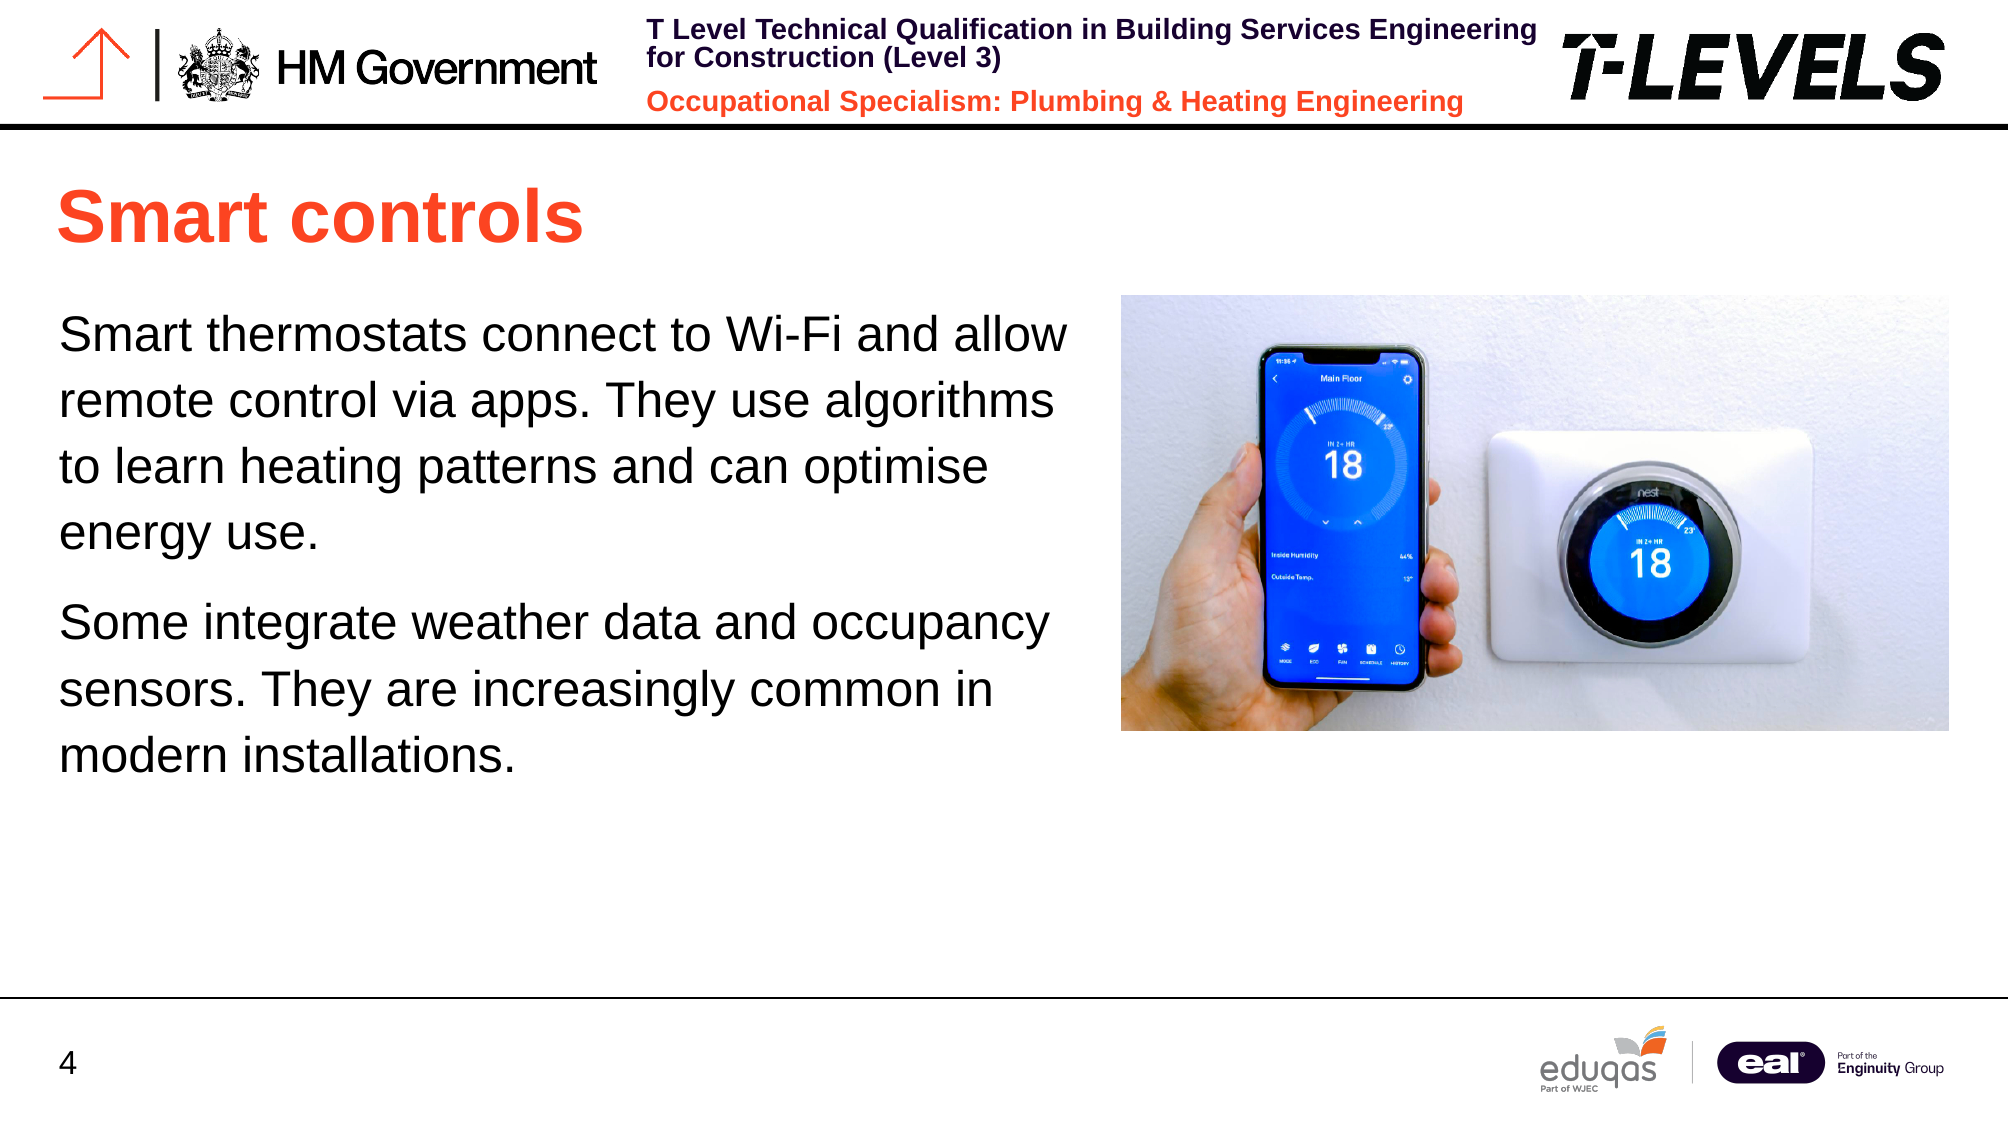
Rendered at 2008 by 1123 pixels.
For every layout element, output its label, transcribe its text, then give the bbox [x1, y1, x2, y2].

picture [1543, 25, 1964, 108]
picture [155, 28, 597, 102]
title Smart controls [41, 111, 1949, 314]
picture [1121, 294, 1949, 732]
picture [1535, 1021, 1949, 1097]
picture [38, 27, 136, 100]
list Smart thermostats connect to Wi-Fi and allow remote control via apps. They use algorithms to learn heating patterns and can optimise energy use. Some integrate weather data and occupancy sensors. They are increasingly common in modern installations. [59, 295, 1100, 975]
